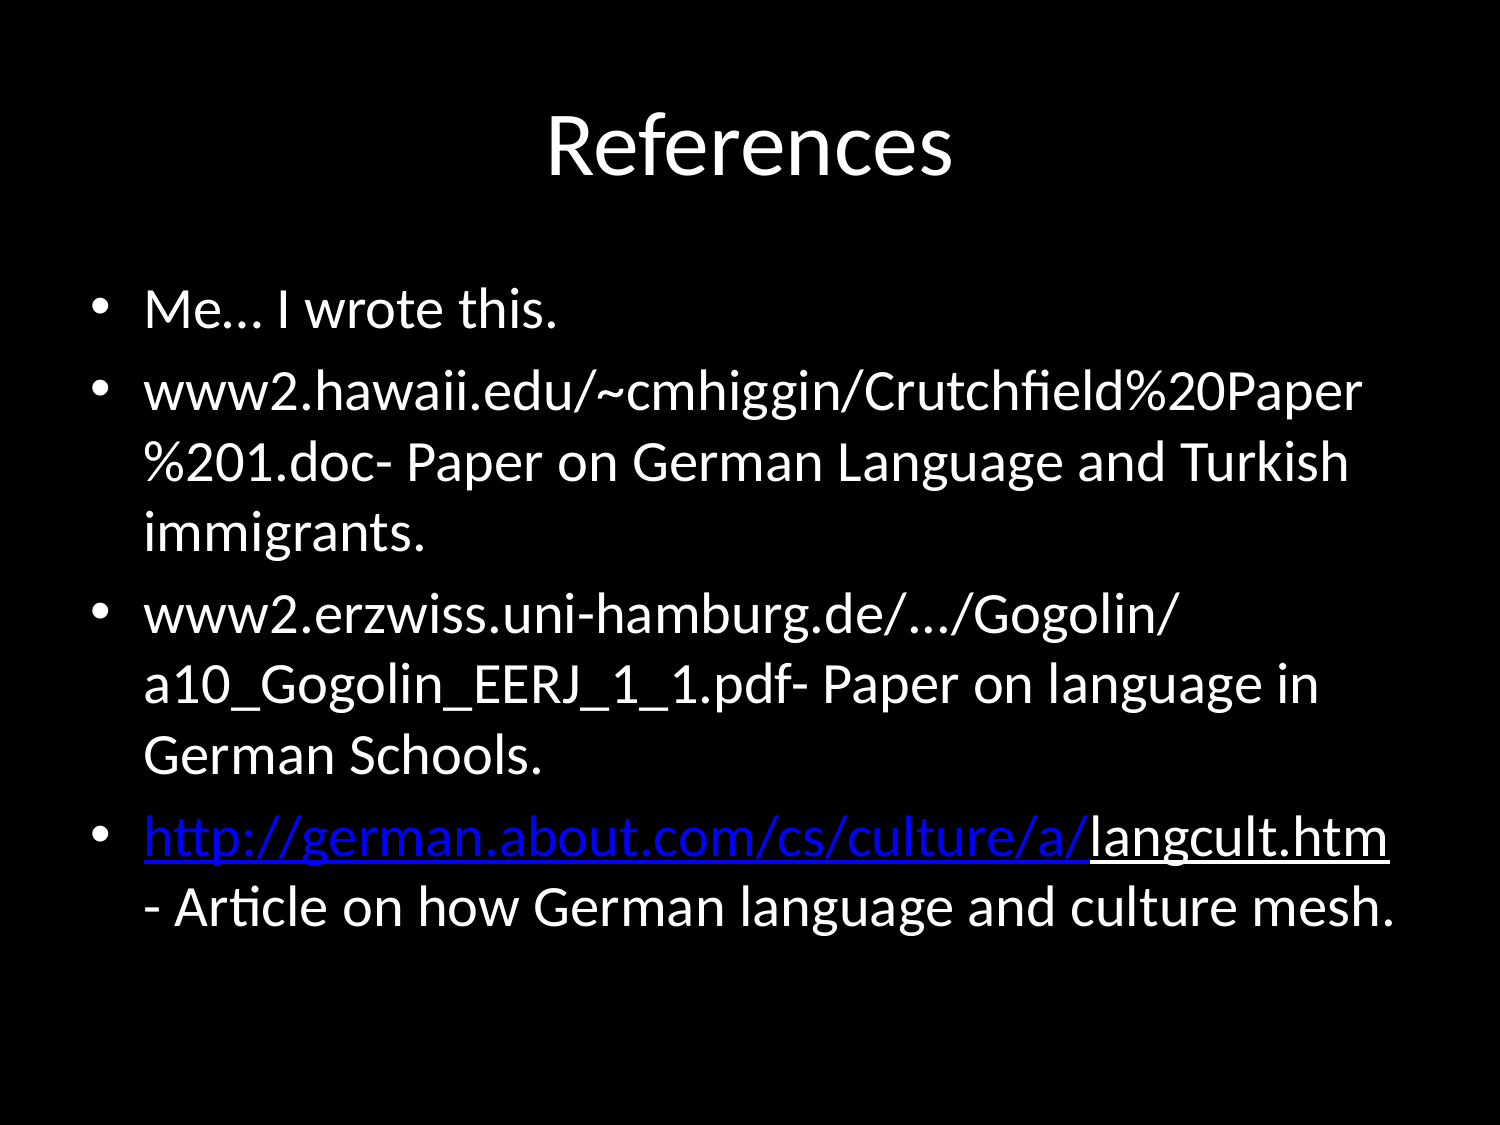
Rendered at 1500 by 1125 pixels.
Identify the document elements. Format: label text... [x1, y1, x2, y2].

list Me… I wrote this. www2.hawaii.edu/~cmhiggin/Crutchfield%20Paper%201.doc- Paper on German Language and Turkish immigrants. www2.erzwiss.uni-hamburg.de/.../Gogolin/a10_Gogolin_EERJ_1_1.pdf- Paper on language in German Schools. http://german.about.com/cs/culture/a/langcult.htm - Article on how German language and culture mesh. [75, 262, 1425, 1005]
title References [75, 45, 1425, 233]
